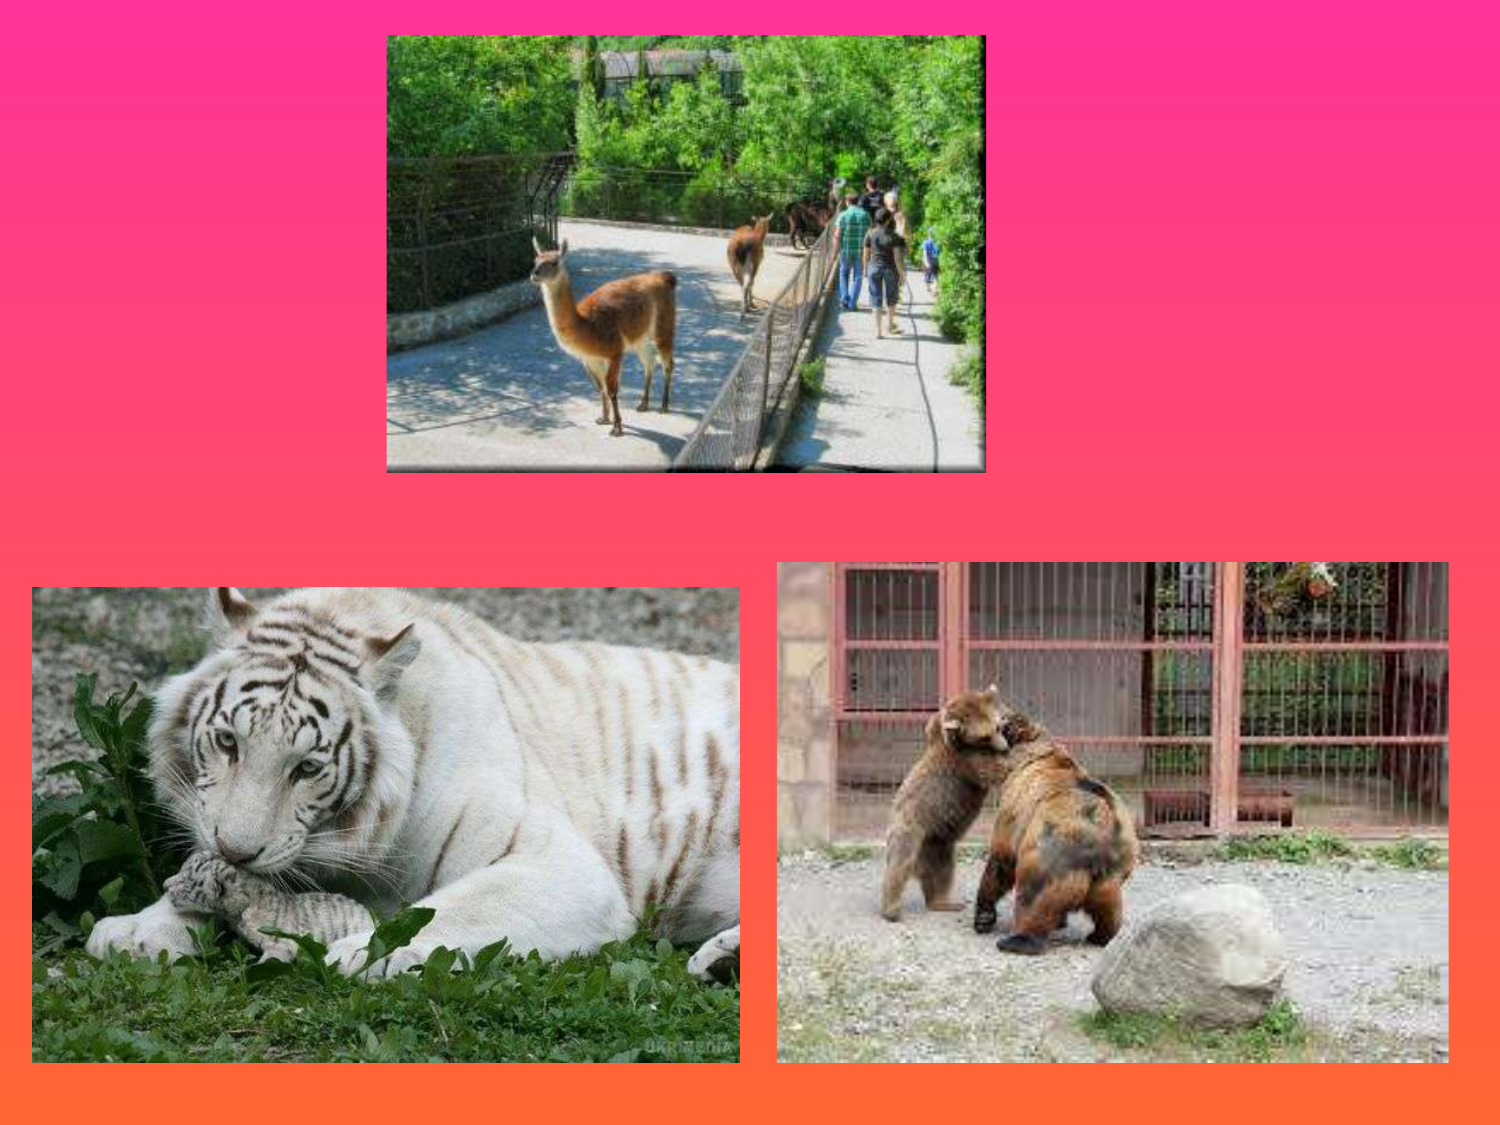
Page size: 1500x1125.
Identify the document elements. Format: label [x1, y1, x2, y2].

picture [386, 34, 987, 473]
picture [32, 587, 740, 1063]
picture [776, 562, 1449, 1063]
